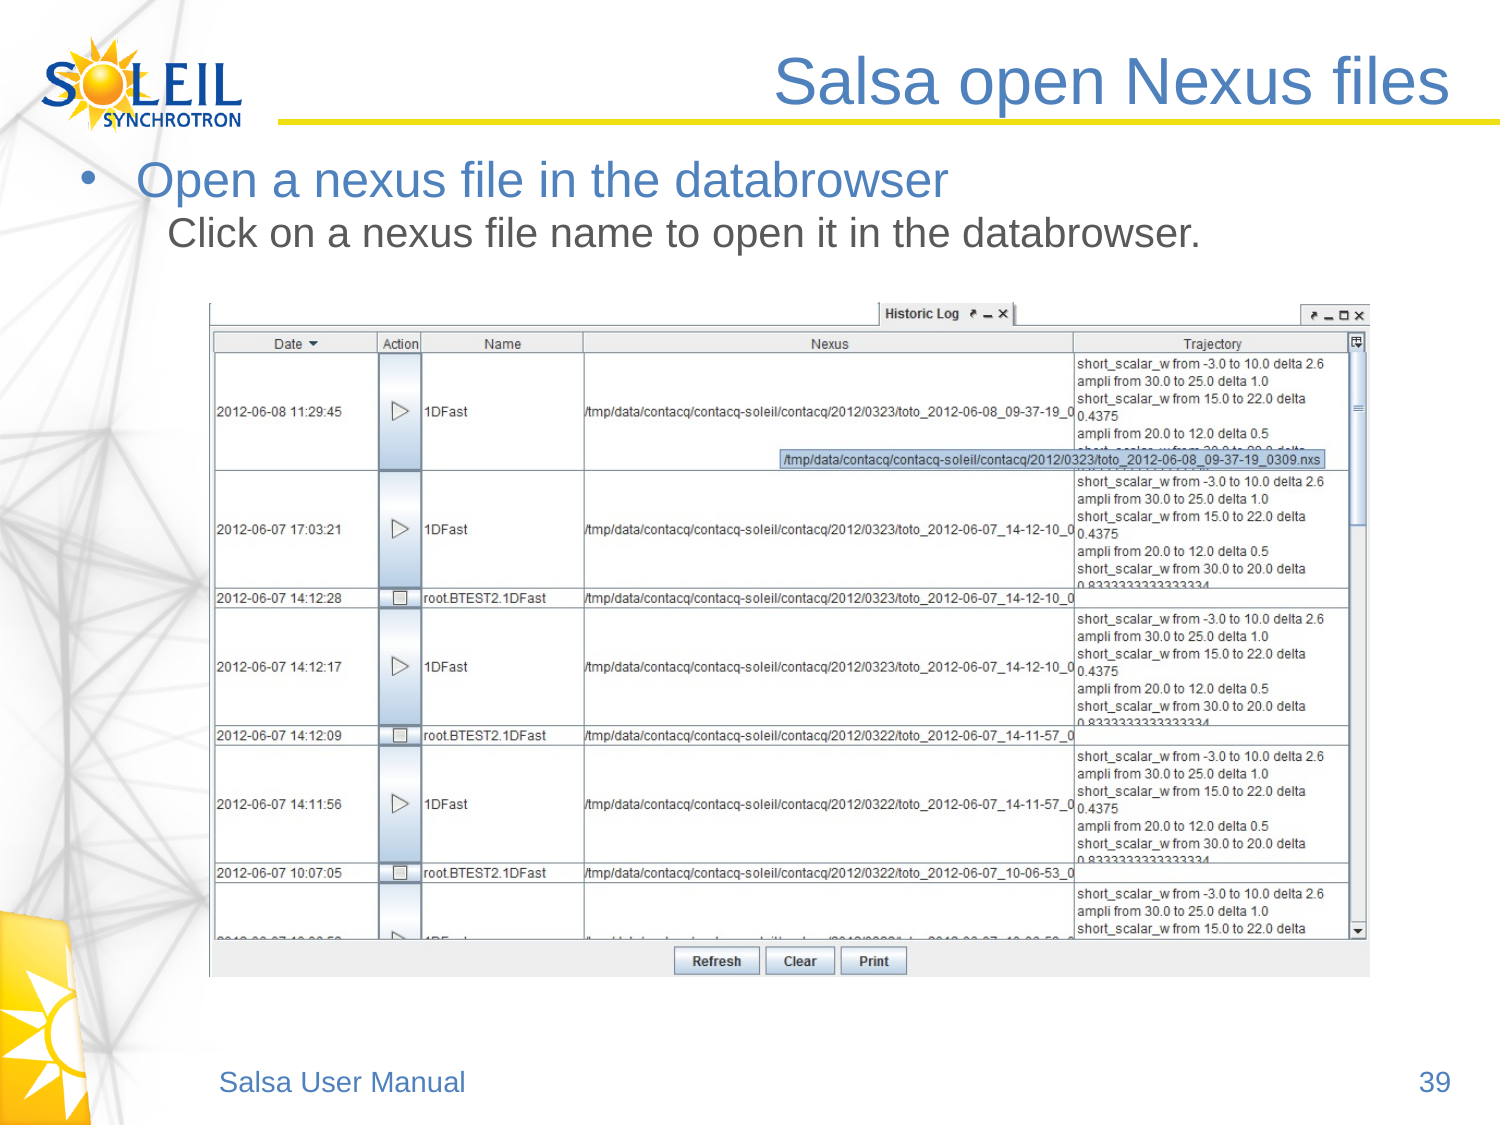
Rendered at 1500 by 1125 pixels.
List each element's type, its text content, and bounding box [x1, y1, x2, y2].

title Salsa open Nexus files [277, 31, 1467, 125]
text_box Open a nexus file in the databrowser Click on a nexus file name to open it in the databrowser. [64, 152, 1463, 347]
picture [0, 0, 1500, 1125]
text_box Salsa User Manual 39 [100, 1046, 1467, 1116]
